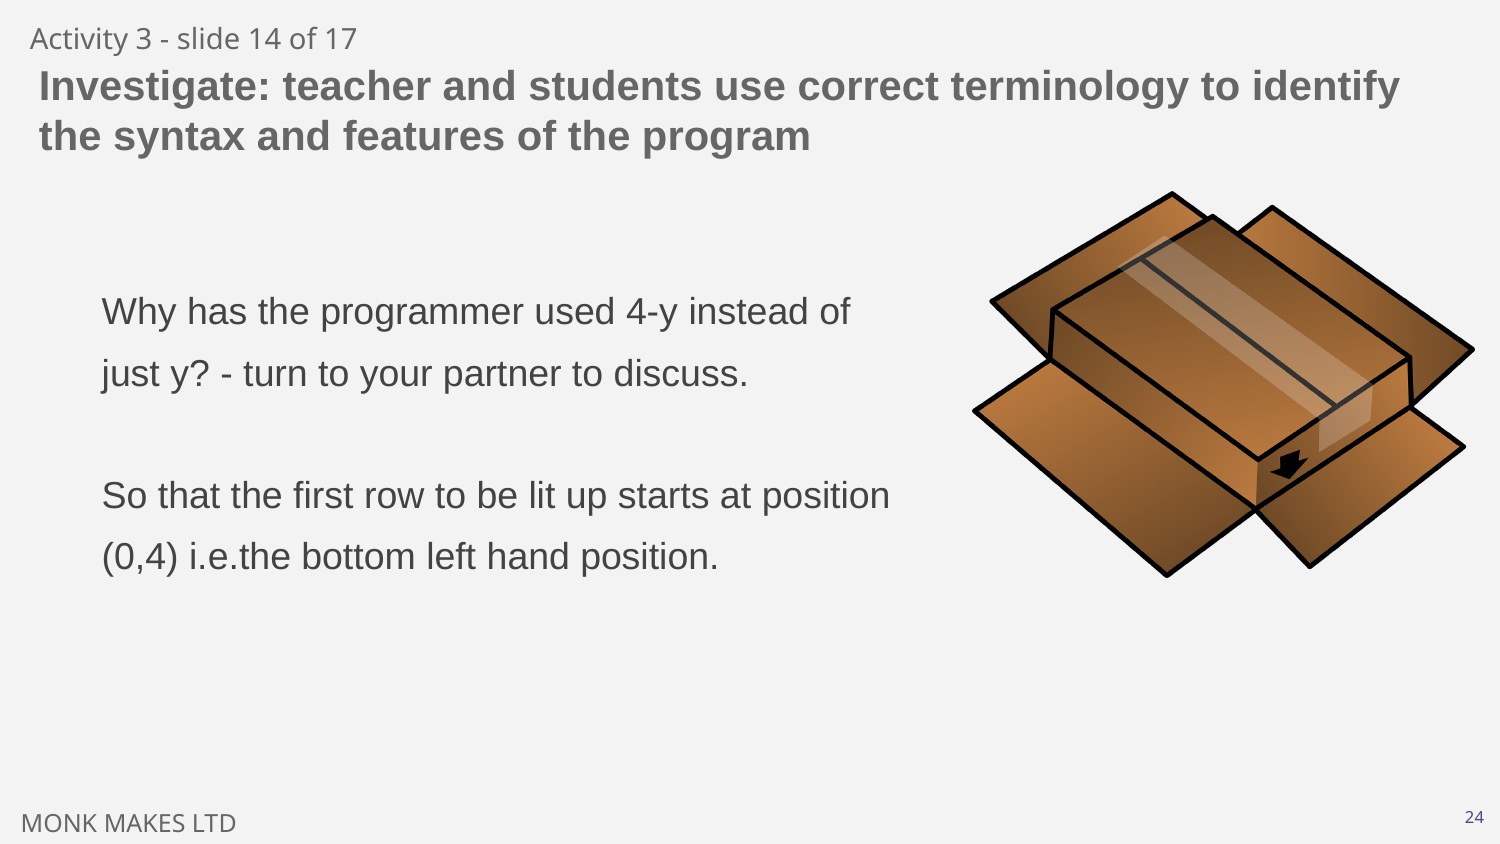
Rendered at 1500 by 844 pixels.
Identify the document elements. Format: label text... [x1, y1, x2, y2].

picture [972, 191, 1476, 578]
text_box Why has the programmer used 4-y instead of just y? - turn to your partner to discuss. So that the first row to be lit up starts at position (0,4) i.e.the bottom left hand position. [86, 211, 926, 696]
title Investigate: teacher and students use correct terminology to identify the syntax and features of the program [24, 52, 1422, 167]
subtitle Activity 3 - slide 14 of 17 [14, 0, 1500, 52]
slide_number ‹#› [1448, 792, 1500, 844]
